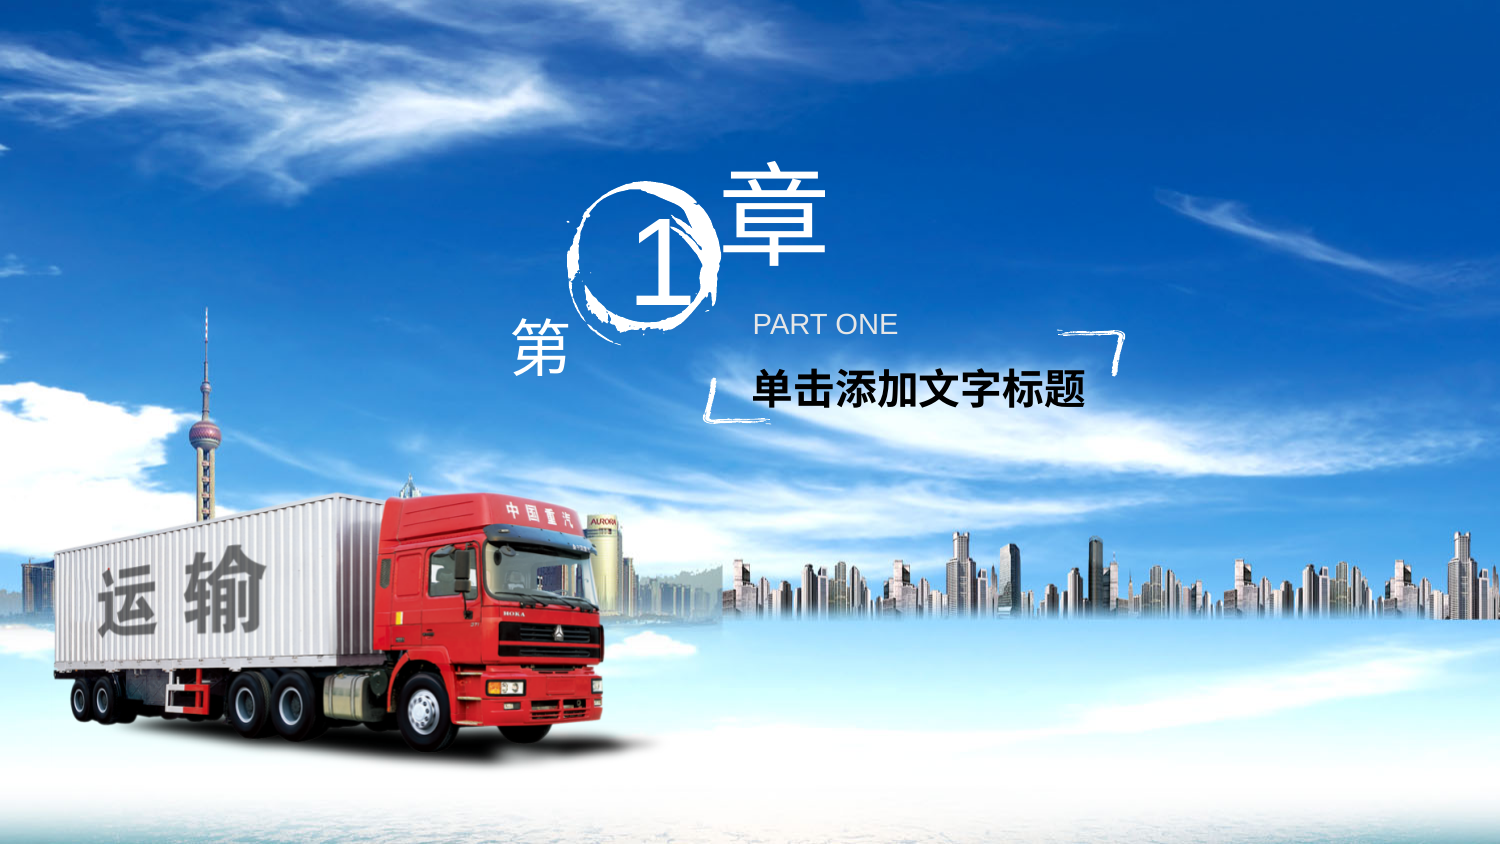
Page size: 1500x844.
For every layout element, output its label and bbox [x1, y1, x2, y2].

picture [0, 0, 1500, 844]
text_box [566, 180, 722, 346]
